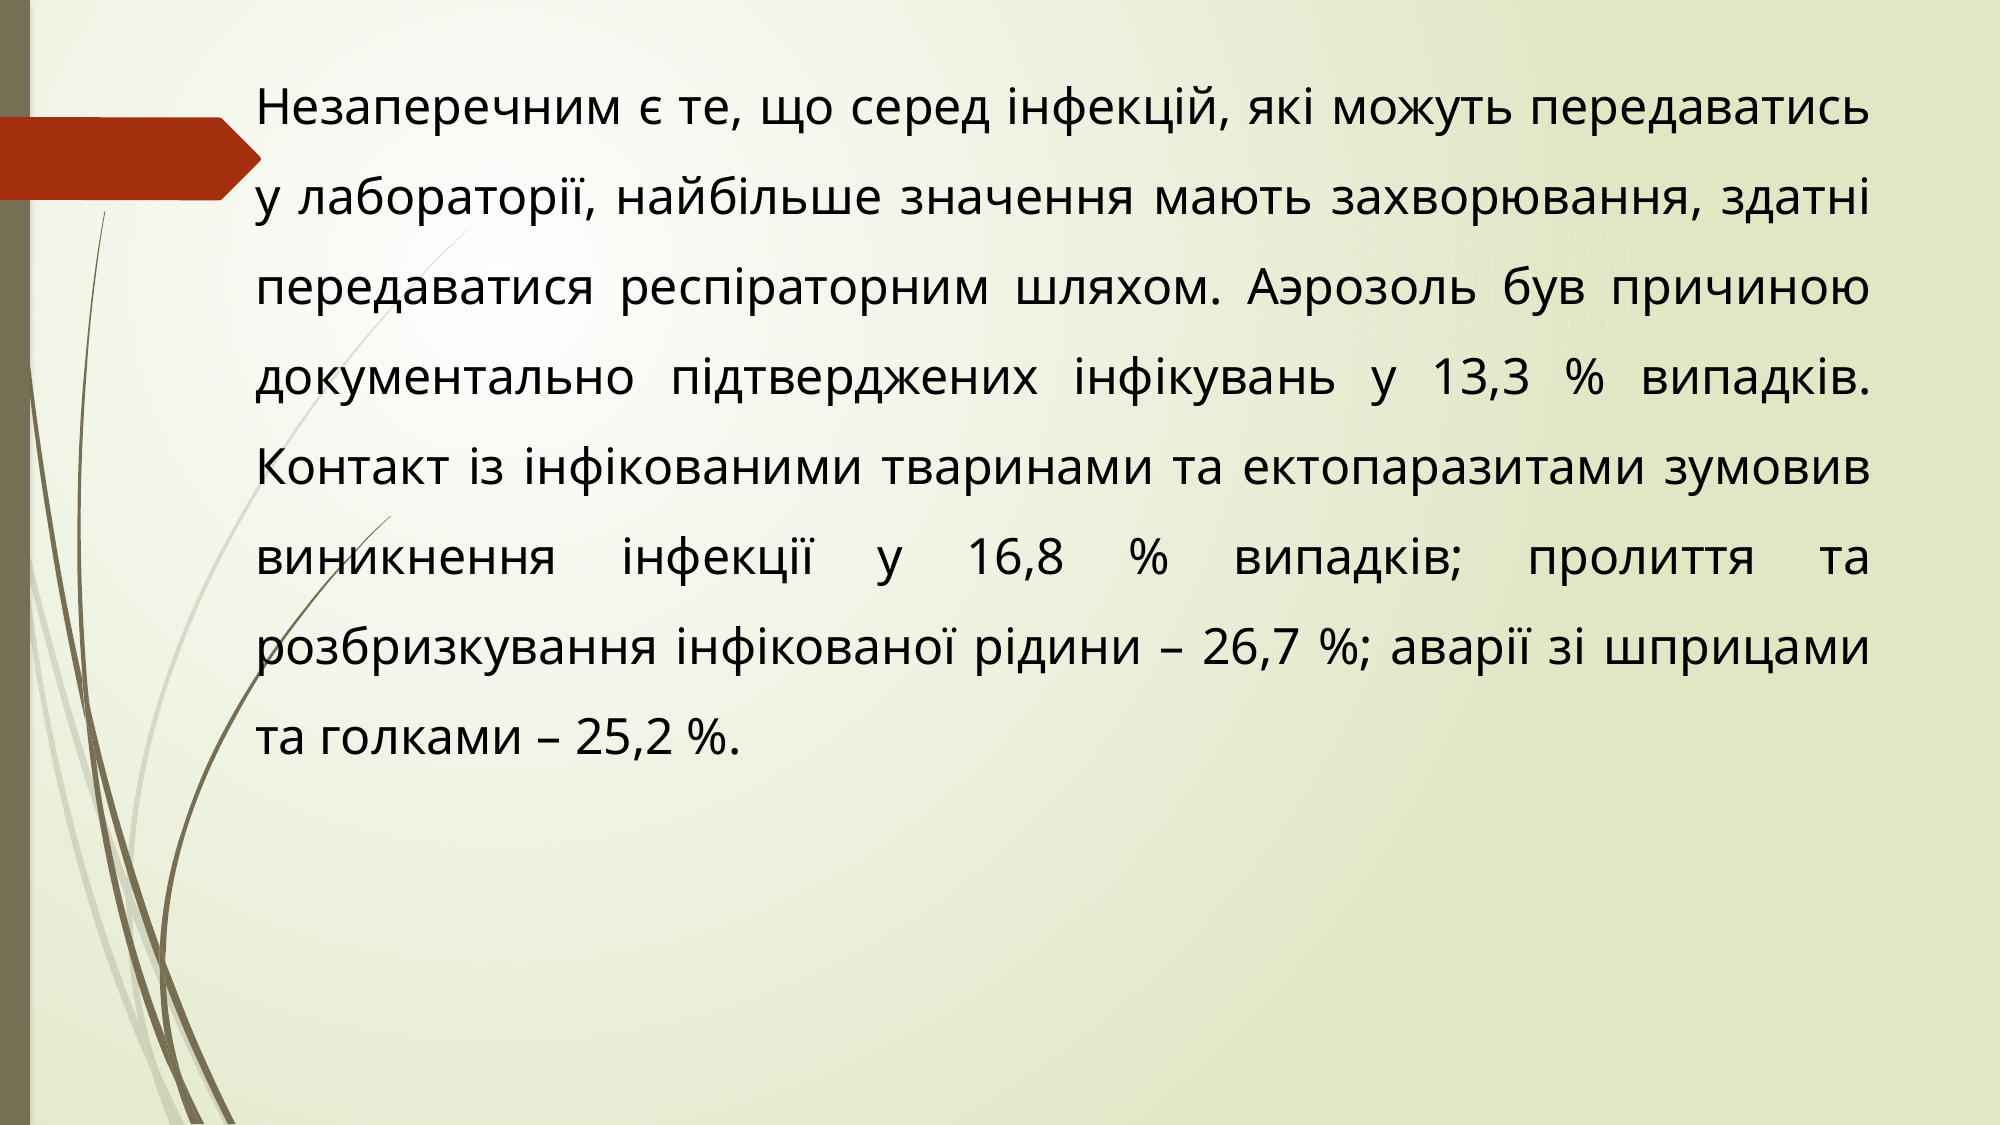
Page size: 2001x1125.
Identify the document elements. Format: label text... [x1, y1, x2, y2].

list Незаперечним є те, що серед інфекцій, які можуть передаватись у лабораторії, найбільше значення мають захворювання, здатні передаватися респіраторним шляхом. Аэрозоль був причиною документально підтверджених інфікувань у 13,3 % випадків. Контакт із інфікованими тваринами та ектопаразитами зумовив виникнення інфекції у 16,8 % випадків; пролиття та розбризкування інфікованої рідини – 26,7 %; аварії зі шприцами та голками – 25,2 %. [240, 37, 1888, 1125]
